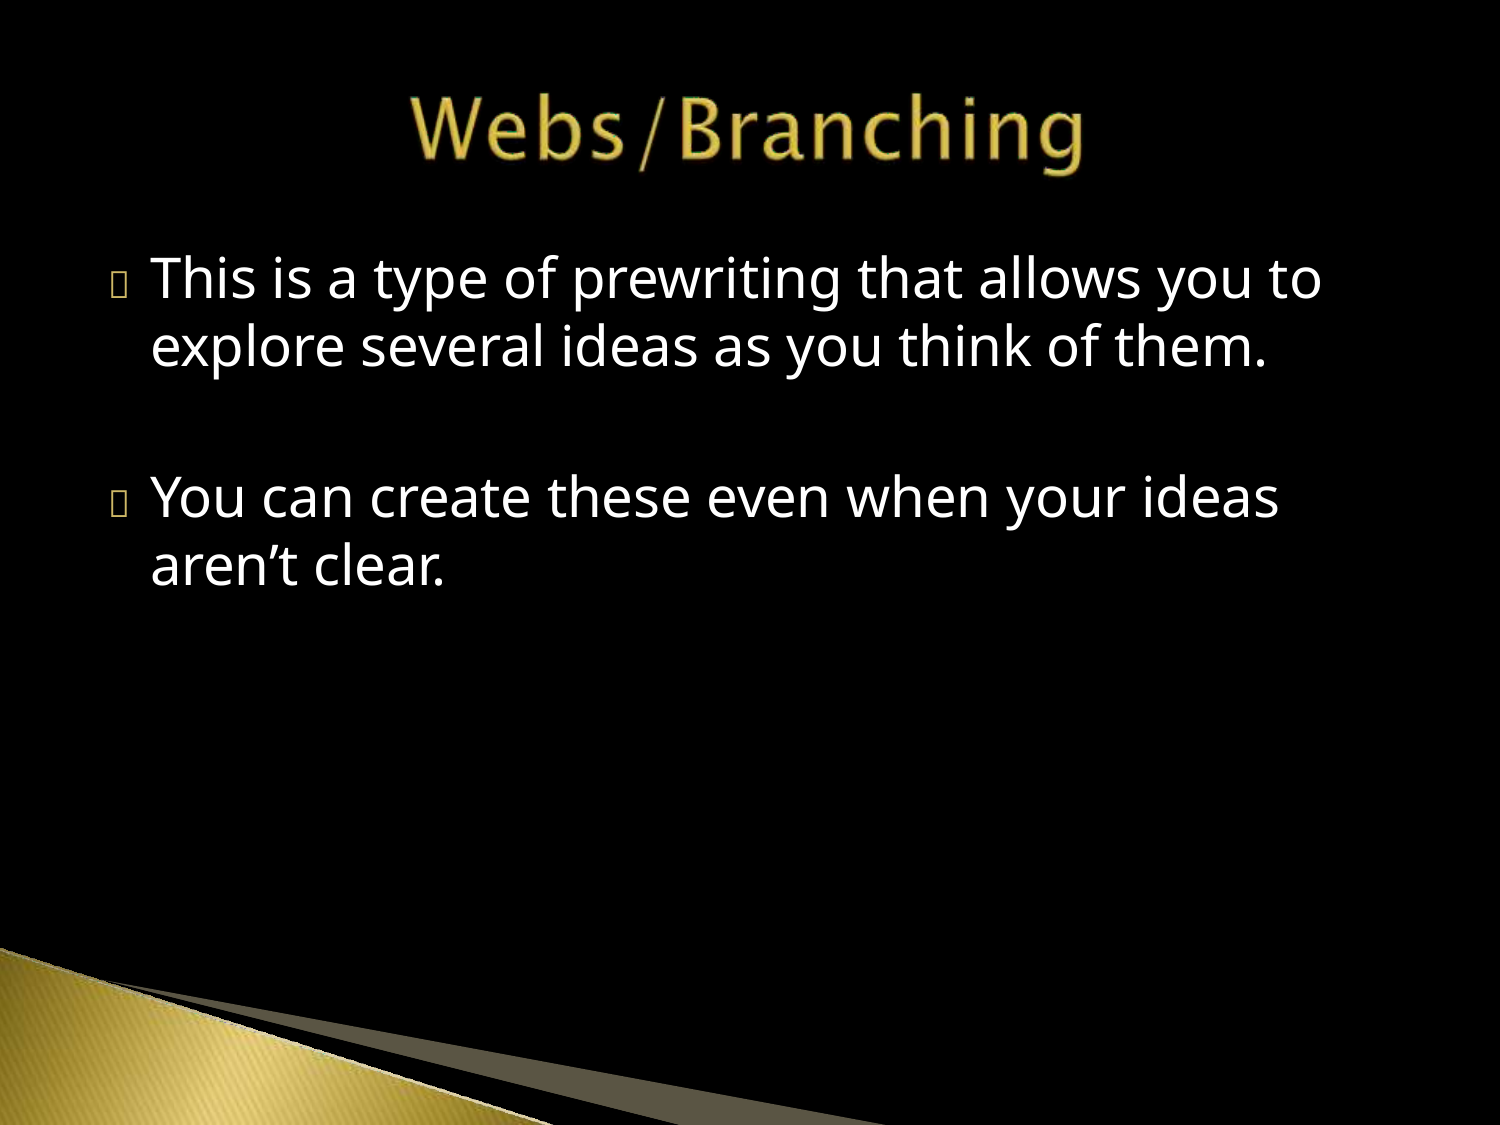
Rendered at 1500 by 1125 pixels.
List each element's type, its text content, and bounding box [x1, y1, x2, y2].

picture [0, 948, 558, 1125]
text_box  You can create these even when your ideas aren’t clear. [105, 459, 1325, 597]
text_box [351, 56, 1147, 200]
title  This is a type of prewriting that allows you to explore several ideas as you think of them. [105, 240, 1386, 431]
